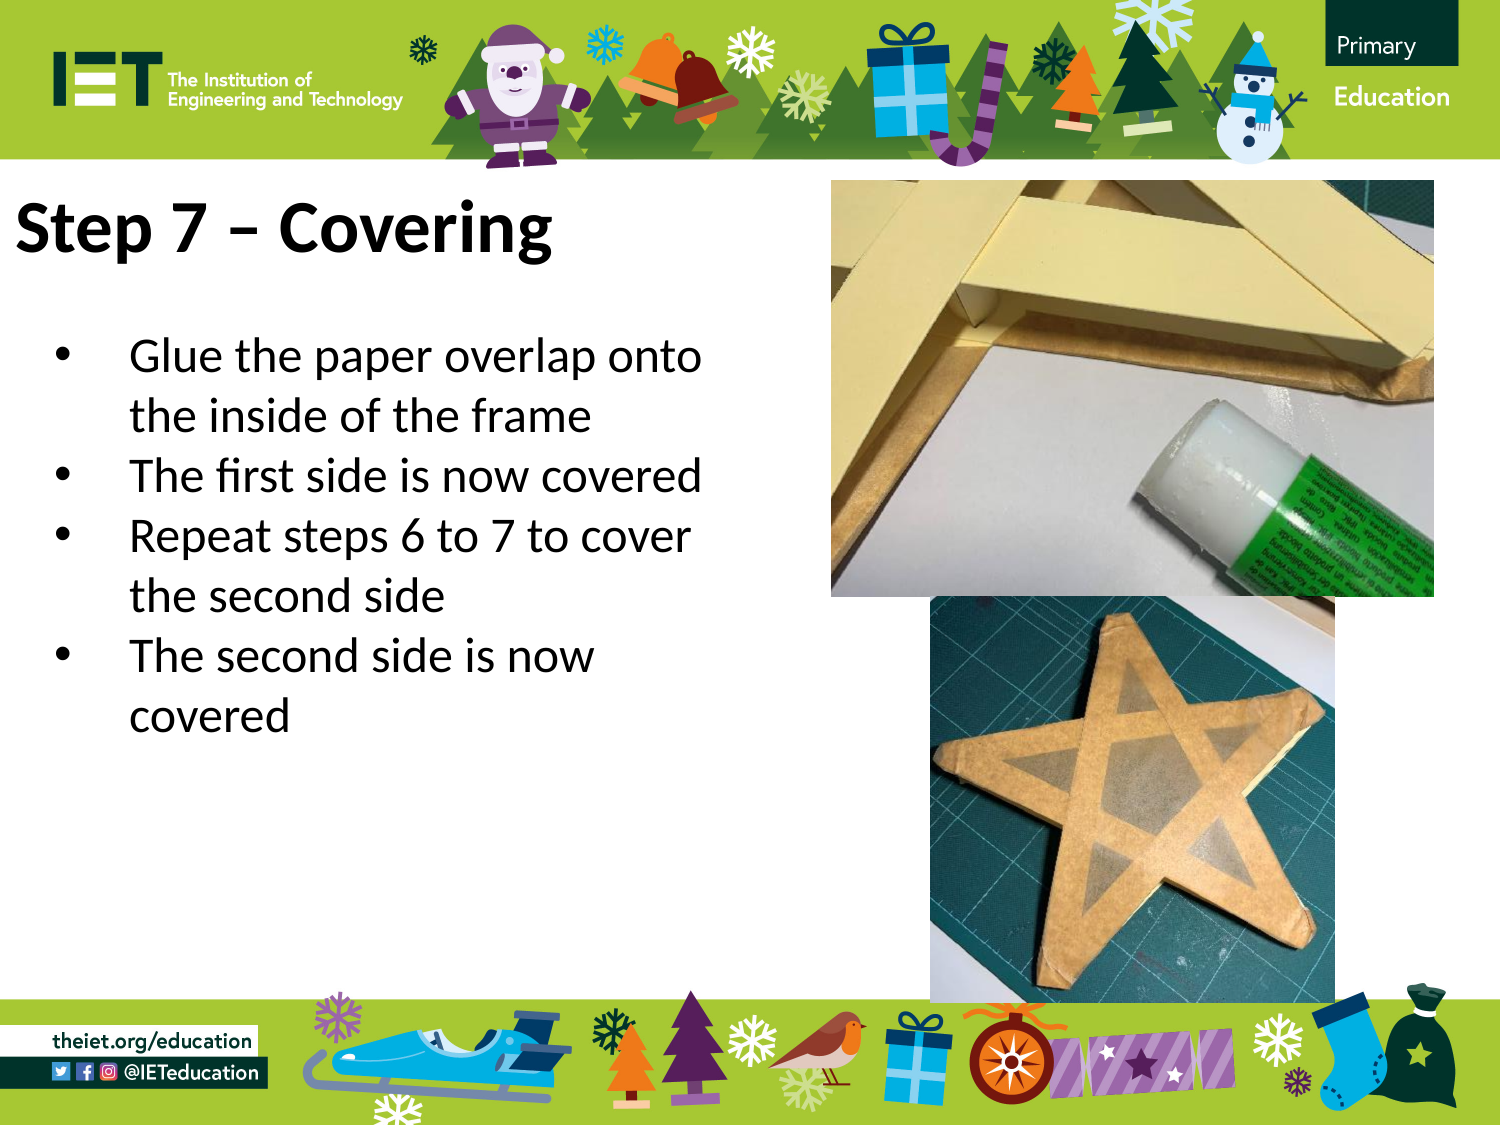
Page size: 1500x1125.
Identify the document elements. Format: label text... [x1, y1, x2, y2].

text_box Step 7 – Covering [0, 180, 831, 287]
picture [0, 0, 1500, 1125]
text_box Glue the paper overlap onto the inside of the frame The first side is now covered Repeat steps 6 to 7 to cover the second side The second side is now covered [39, 315, 783, 931]
